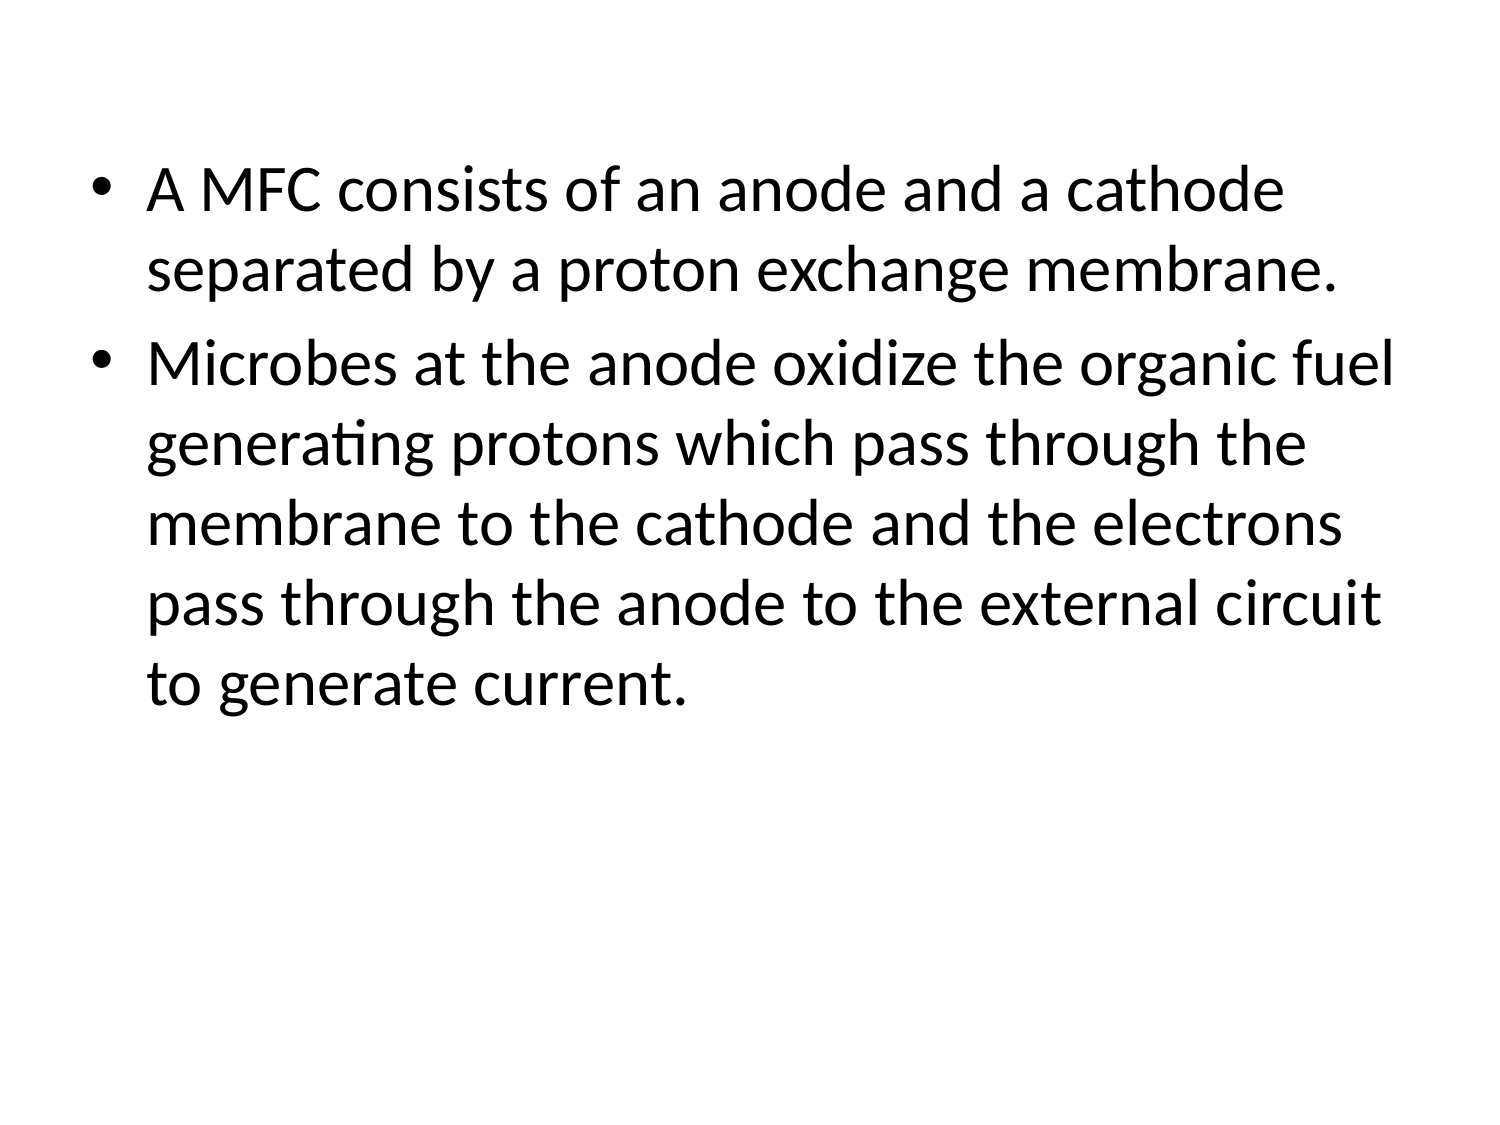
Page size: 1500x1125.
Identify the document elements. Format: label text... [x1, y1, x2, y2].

list A MFC consists of an anode and a cathode separated by a proton exchange membrane. Microbes at the anode oxidize the organic fuel generating protons which pass through the membrane to the cathode and the electrons pass through the anode to the external circuit to generate current. [75, 137, 1425, 880]
